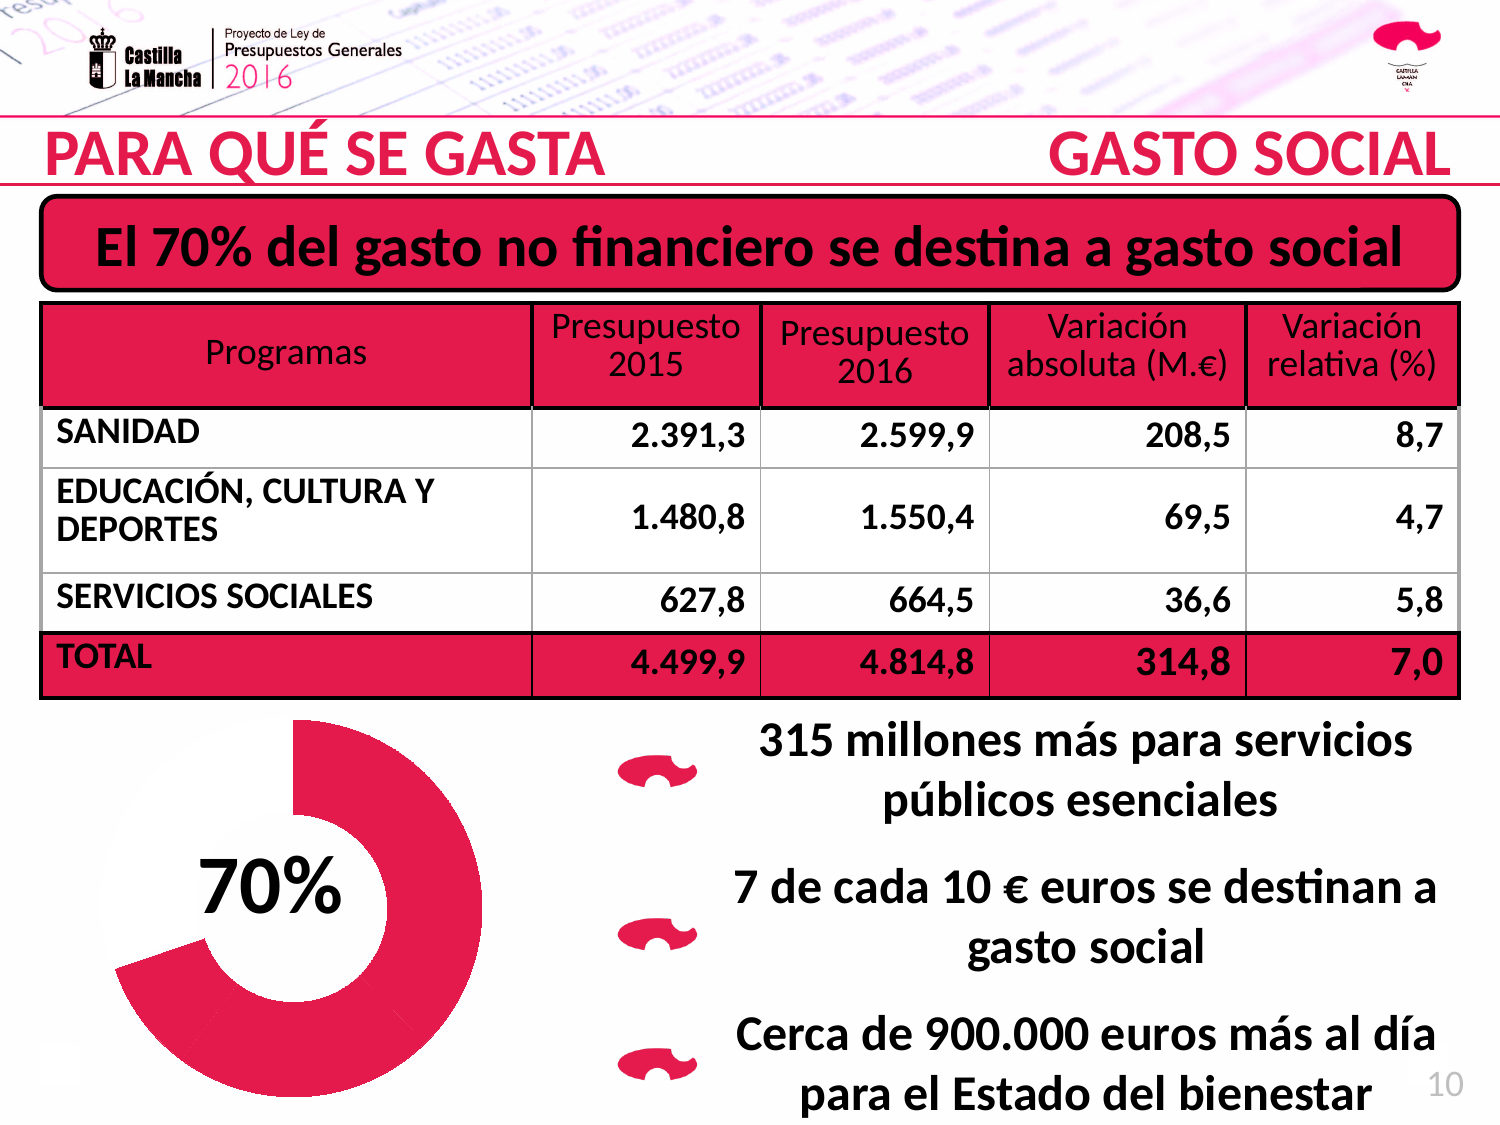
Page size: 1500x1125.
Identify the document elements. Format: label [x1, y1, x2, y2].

picture [614, 746, 703, 799]
chart [0, 672, 751, 1125]
picture [0, 185, 1500, 1125]
picture [0, 0, 1500, 184]
picture [614, 909, 703, 962]
picture [614, 1039, 703, 1092]
